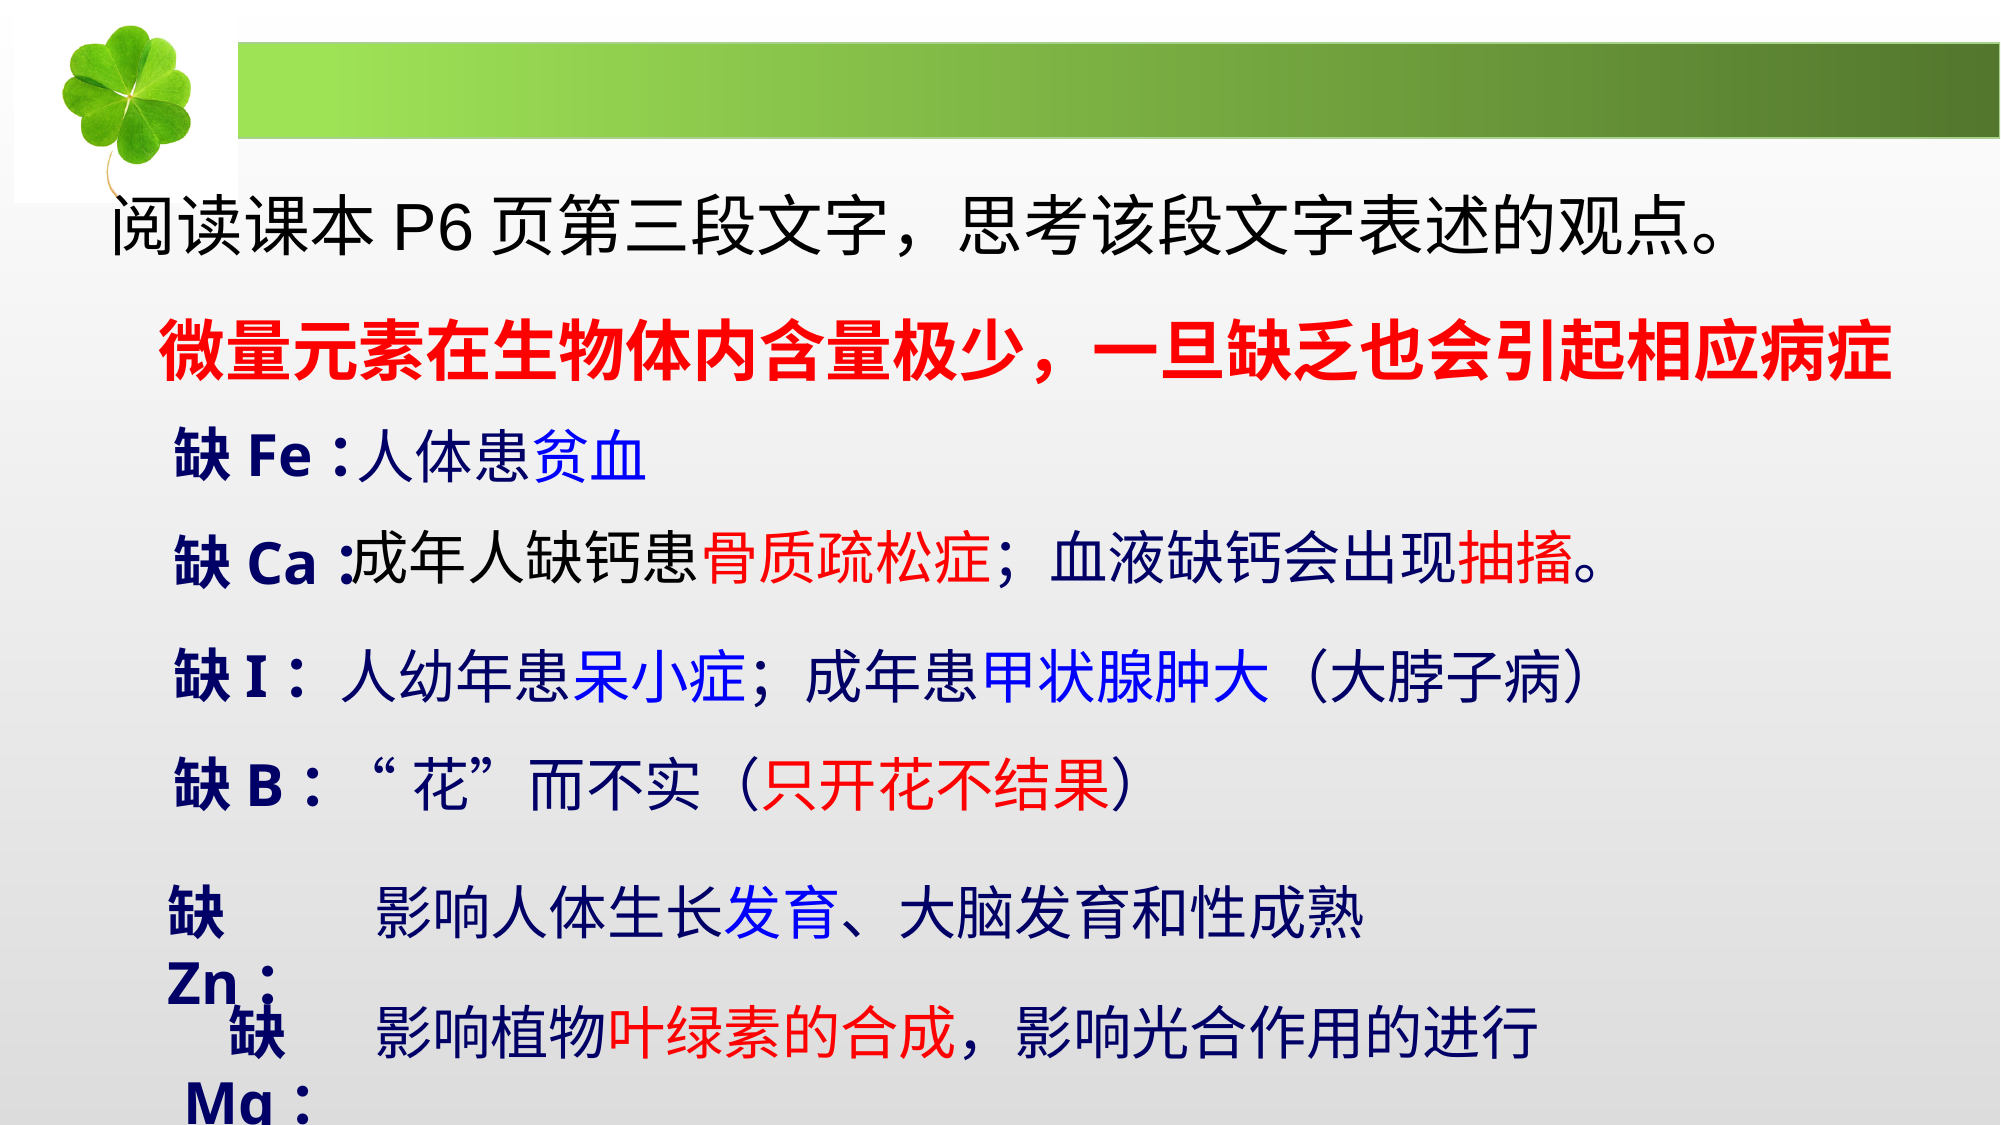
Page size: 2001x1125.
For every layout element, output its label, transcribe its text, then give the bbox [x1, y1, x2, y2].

text_box 缺I： [158, 632, 324, 717]
text_box 影响植物叶绿素的合成，影响光合作用的进行 [359, 989, 1699, 1074]
text_box 成年人缺钙患骨质疏松症；血液缺钙会出现抽搐。 [335, 514, 1818, 599]
text_box 缺B： [158, 741, 389, 826]
text_box 微量元素在生物体内含量极少，一旦缺乏也会引起相应病症 [143, 301, 1909, 397]
text_box 缺Zn： [153, 868, 396, 989]
text_box 缺Fe： [158, 410, 413, 496]
picture [14, 0, 238, 203]
text_box “花”而不实（只开花不结果） [389, 741, 1541, 826]
text_box 人幼年患呆小症；成年患甲状腺肿大（大脖子病） [324, 632, 1686, 717]
text_box 缺Mg： [146, 988, 384, 1125]
text_box 阅读课本P6页第三段文字，思考该段文字表述的观点。 [94, 176, 1773, 272]
text_box 影响人体生长发育、大脑发育和性成熟 [359, 868, 1410, 954]
text_box 人体患贫血 [341, 412, 1128, 498]
text_box 缺Ca： [158, 518, 431, 604]
